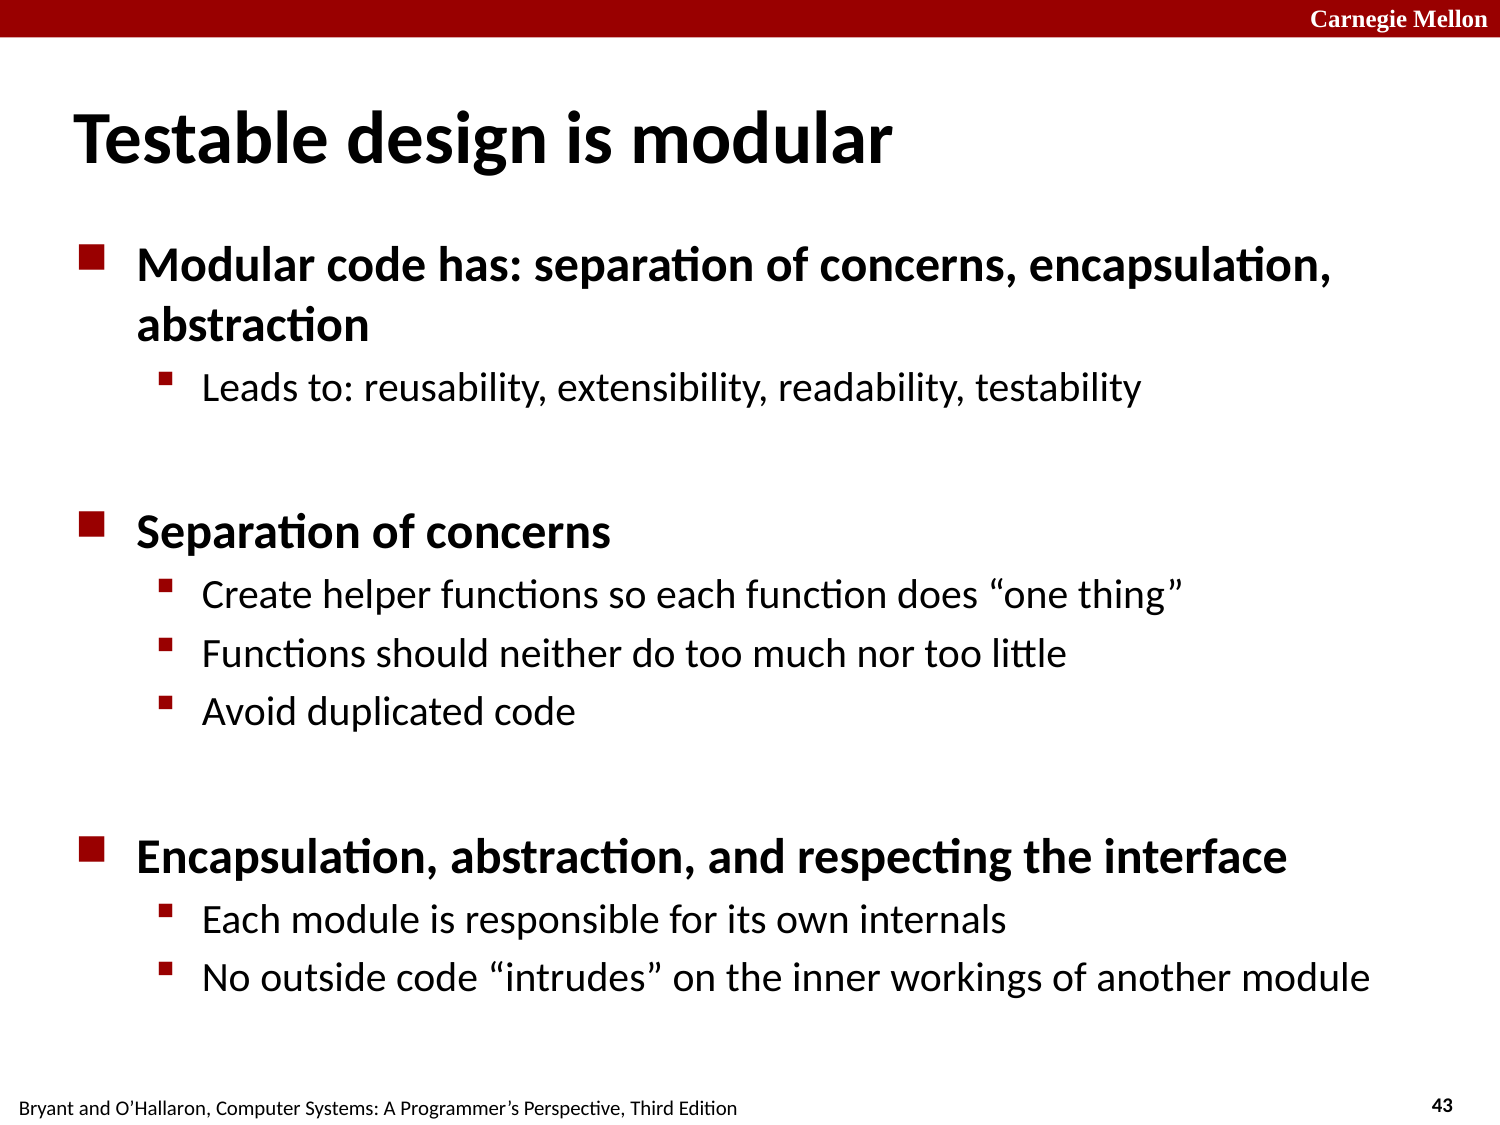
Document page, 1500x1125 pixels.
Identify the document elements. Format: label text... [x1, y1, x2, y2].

title Testable design is modular [58, 71, 1305, 197]
list Modular code has: separation of concerns, encapsulation, abstraction Leads to: reusability, extensibility, readability, testability Separation of concerns Create helper functions so each function does “one thing” Functions should neither do too much nor too little Avoid duplicated code Encapsulation, abstraction, and respecting the interface Each module is responsible for its own internals No outside code “intrudes” on the inner workings of another module [64, 223, 1412, 1040]
